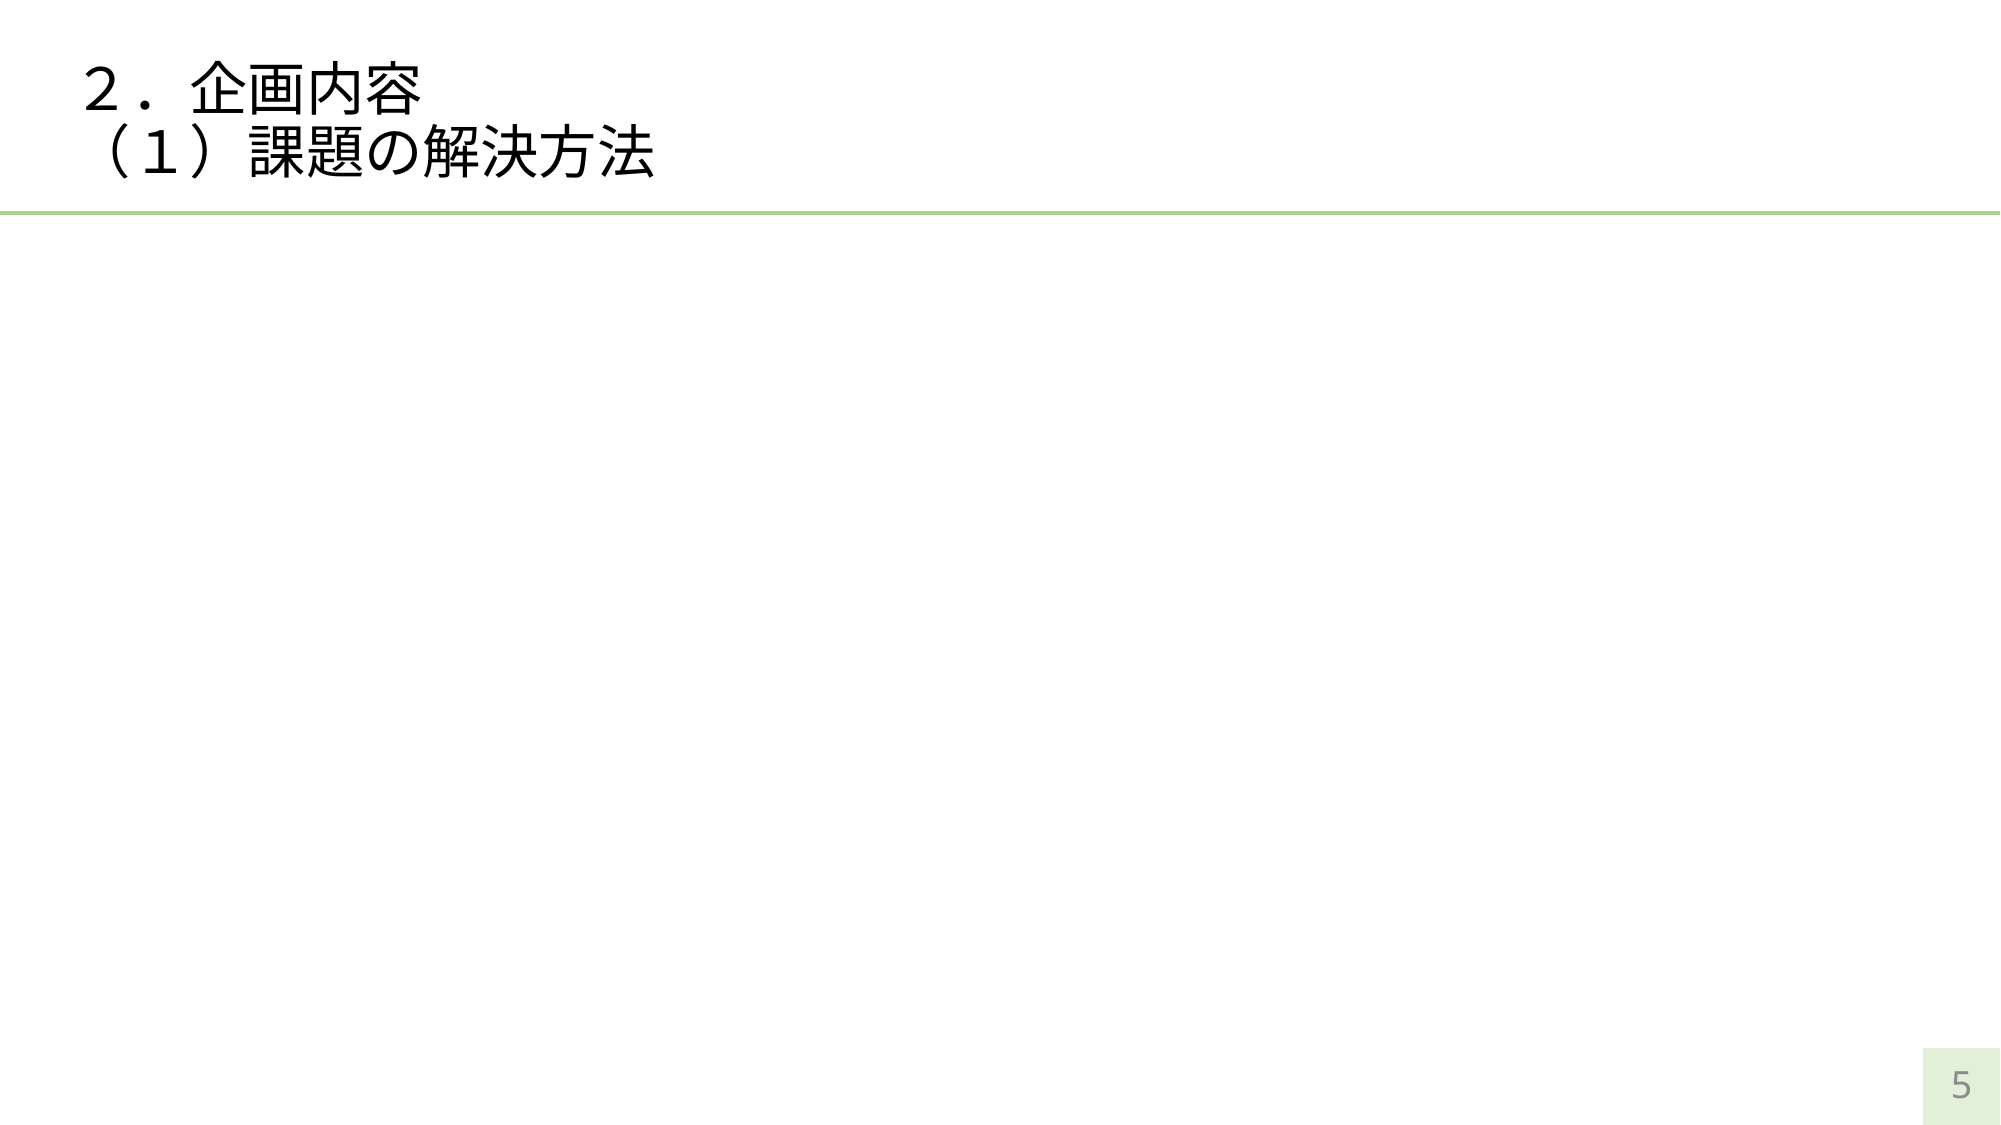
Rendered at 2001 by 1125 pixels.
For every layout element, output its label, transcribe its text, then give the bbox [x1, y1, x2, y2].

slide_number 4 [1923, 1048, 2000, 1125]
title ２．企画内容 （１）課題の解決方法 [0, 1, 2000, 211]
